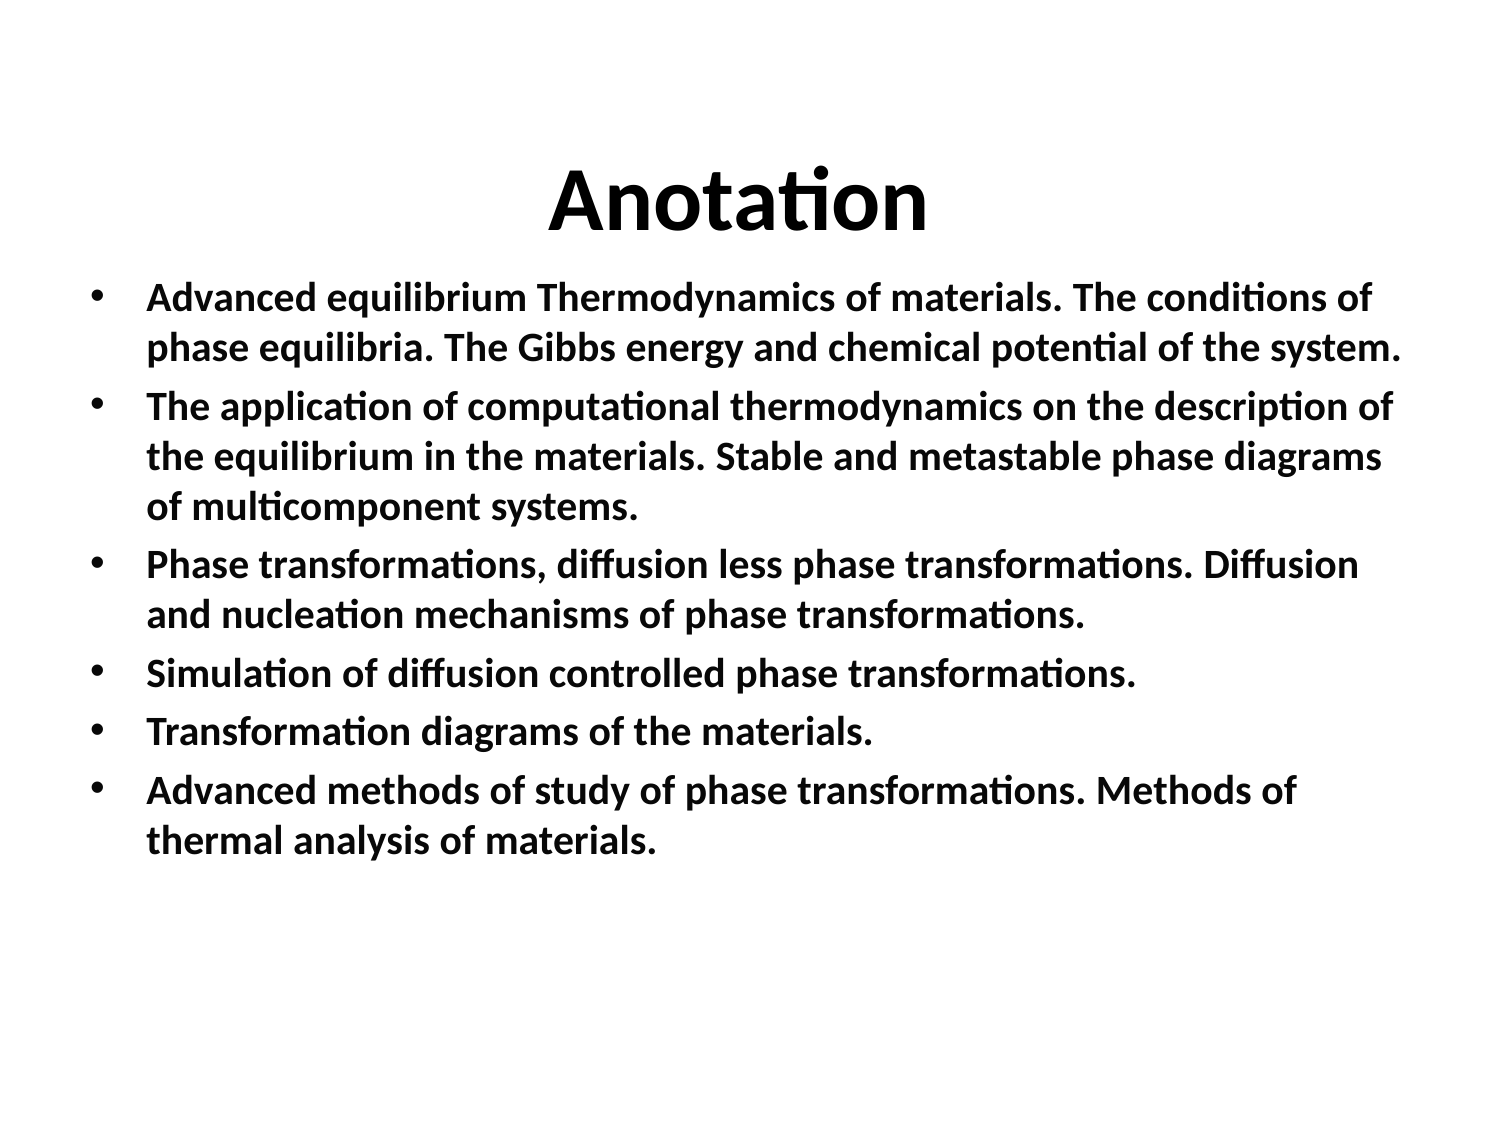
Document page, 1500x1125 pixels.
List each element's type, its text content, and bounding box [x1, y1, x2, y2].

list Advanced equilibrium Thermodynamics of materials. The conditions of phase equilibria. The Gibbs energy and chemical potential of the system. The application of computational thermodynamics on the description of the equilibrium in the materials. Stable and metastable phase diagrams of multicomponent systems. Phase transformations, diffusion less phase transformations. Diffusion and nucleation mechanisms of phase transformations. Simulation of diffusion controlled phase transformations. Transformation diagrams of the materials. Advanced methods of study of phase transformations. Methods of thermal analysis of materials. [75, 262, 1425, 1005]
title Anotation [112, 131, 1388, 257]
